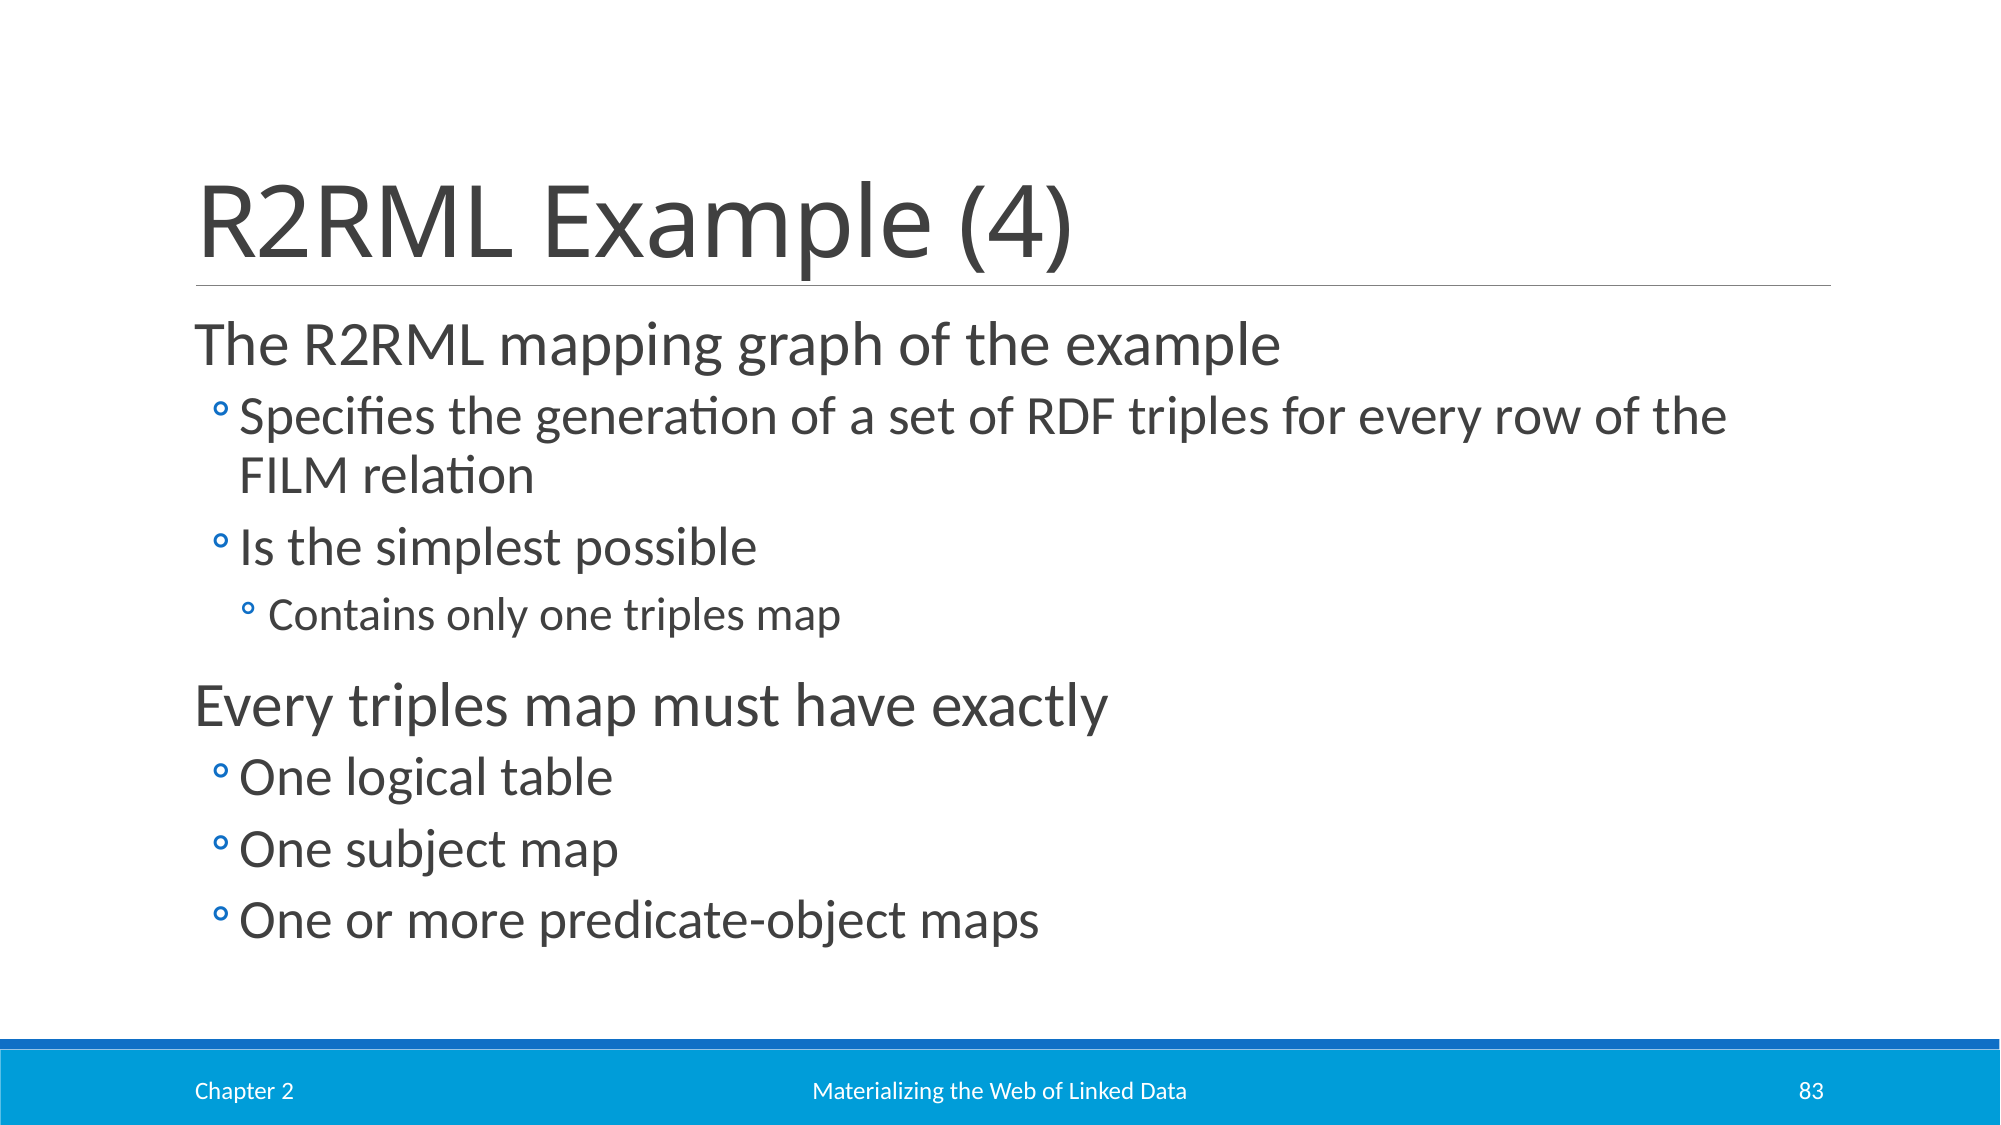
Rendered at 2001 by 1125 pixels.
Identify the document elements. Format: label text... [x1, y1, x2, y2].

footer Materializing the Web of Linked Data [604, 1059, 1396, 1120]
slide_number Chapter 2 [180, 1059, 586, 1120]
list The R2RML mapping graph of the example Specifies the generation of a set of RDF triples for every row of the FILM relation Is the simplest possible Contains only one triples map Every triples map must have exactly One logical table One subject map One or more predicate-object maps [180, 302, 1830, 963]
slide_number 83 [1624, 1059, 1840, 1120]
title R2RML Example (4) [180, 47, 1830, 285]
